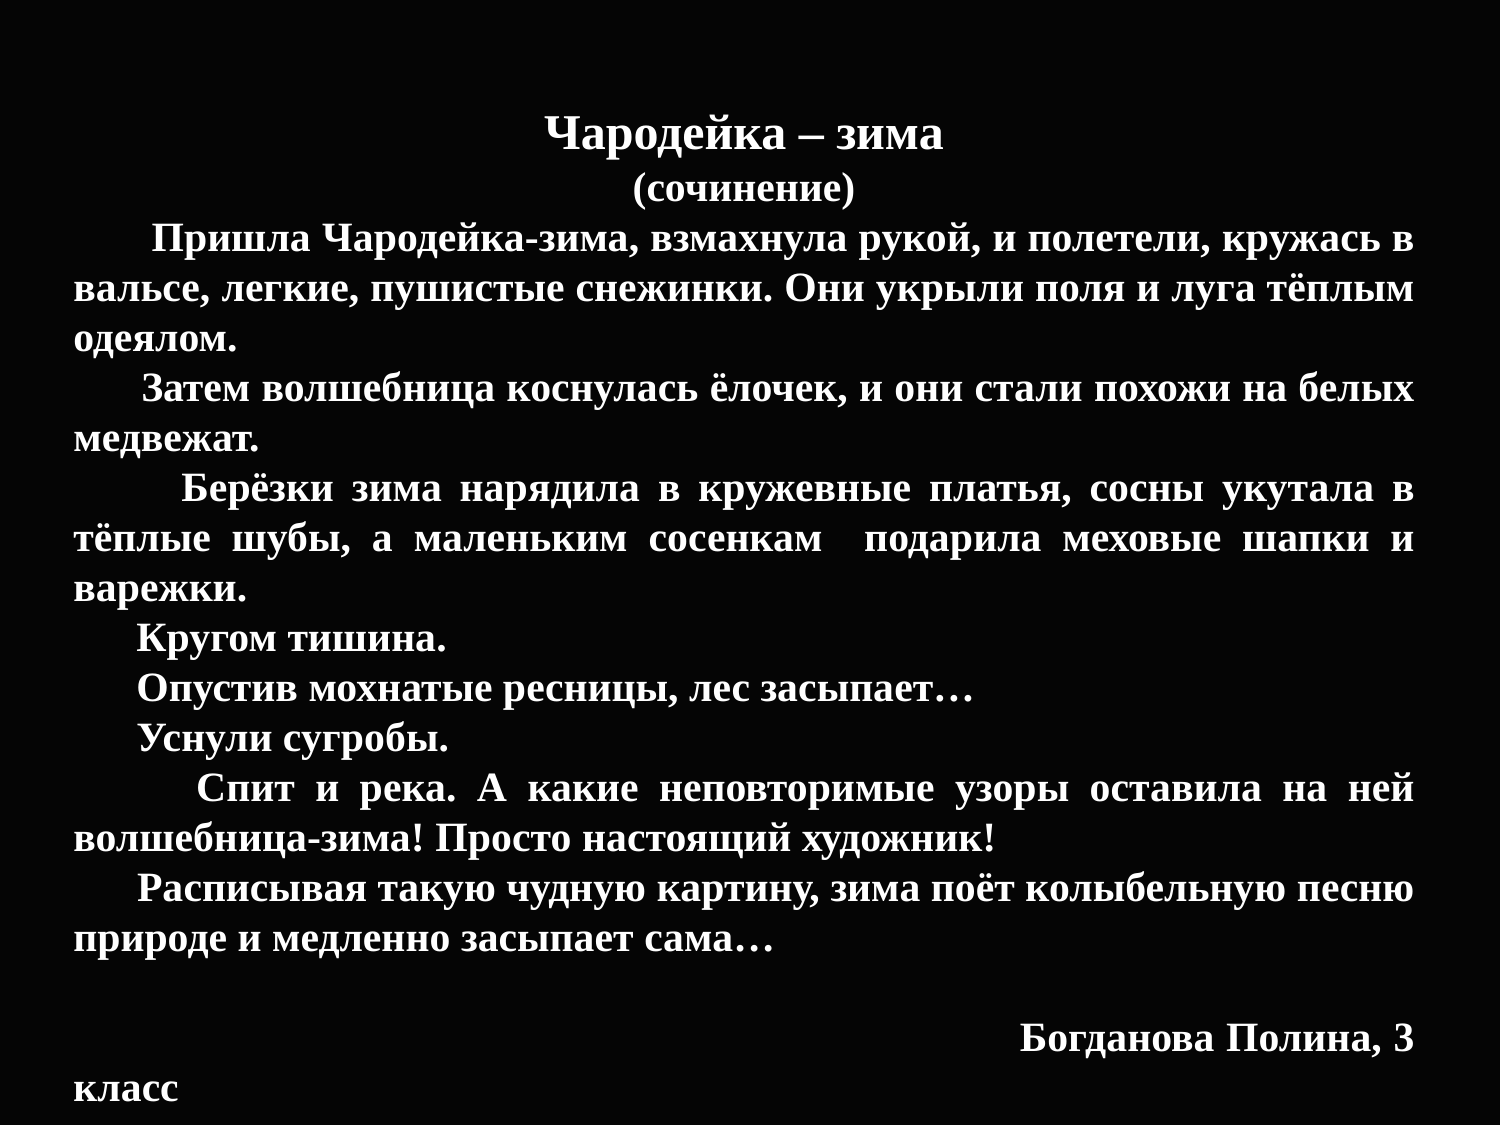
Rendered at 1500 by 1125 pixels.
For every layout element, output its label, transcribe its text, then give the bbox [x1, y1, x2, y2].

text_box Чародейка – зима (сочинение) Пришла Чародейка-зима, взмахнула рукой, и полетели, кружась в вальсе, легкие, пушистые снежинки. Они укрыли поля и луга тёплым одеялом. Затем волшебница коснулась ёлочек, и они стали похожи на белых медвежат. Берёзки зима нарядила в кружевные платья, сосны укутала в тёплые шубы, а маленьким сосенкам подарила меховые шапки и варежки. Кругом тишина. Опустив мохнатые ресницы, лес засыпает… Уснули сугробы. Спит и река. А какие неповторимые узоры оставила на ней волшебница-зима! Просто настоящий художник! Расписывая такую чудную картину, зима поёт колыбельную песню природе и медленно засыпает сама… Богданова Полина, 3 класс [58, 46, 1430, 1125]
